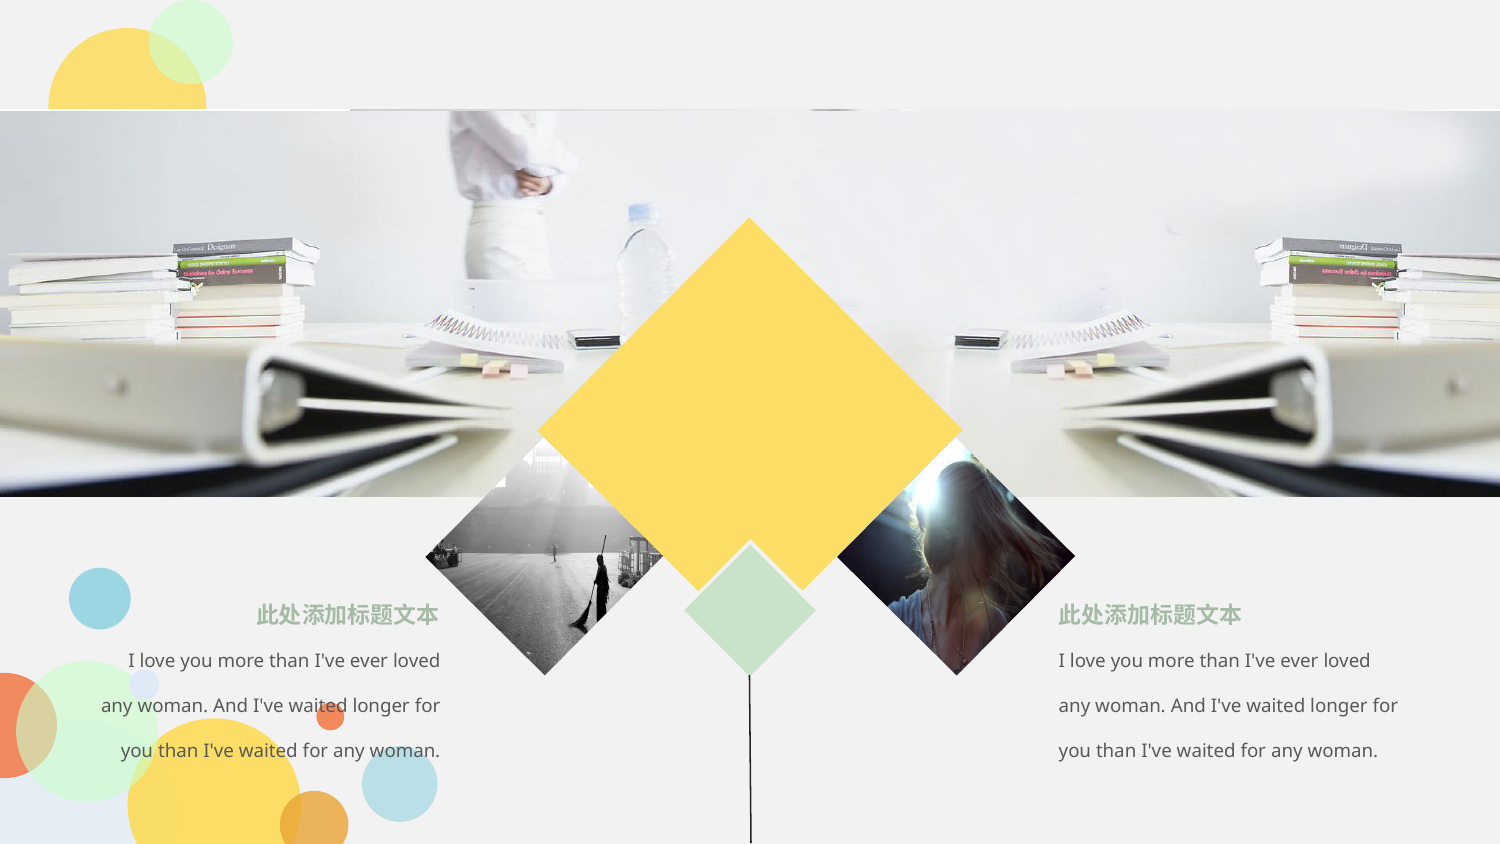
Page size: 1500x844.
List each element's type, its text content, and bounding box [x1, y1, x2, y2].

text_box I love you more than I've ever loved any woman. And I've waited longer for you than I've waited for any woman. [1047, 620, 1411, 767]
picture [0, 109, 1500, 497]
text_box [616, 505, 884, 593]
text_box I love you more than I've ever loved any woman. And I've waited longer for you than I've waited for any woman. [88, 620, 452, 767]
text_box 此处添加标题文本 [131, 580, 452, 620]
text_box [423, 505, 666, 678]
text_box 此处添加标题文本 [1047, 580, 1367, 620]
text_box [682, 542, 818, 677]
text_box [834, 505, 1078, 678]
